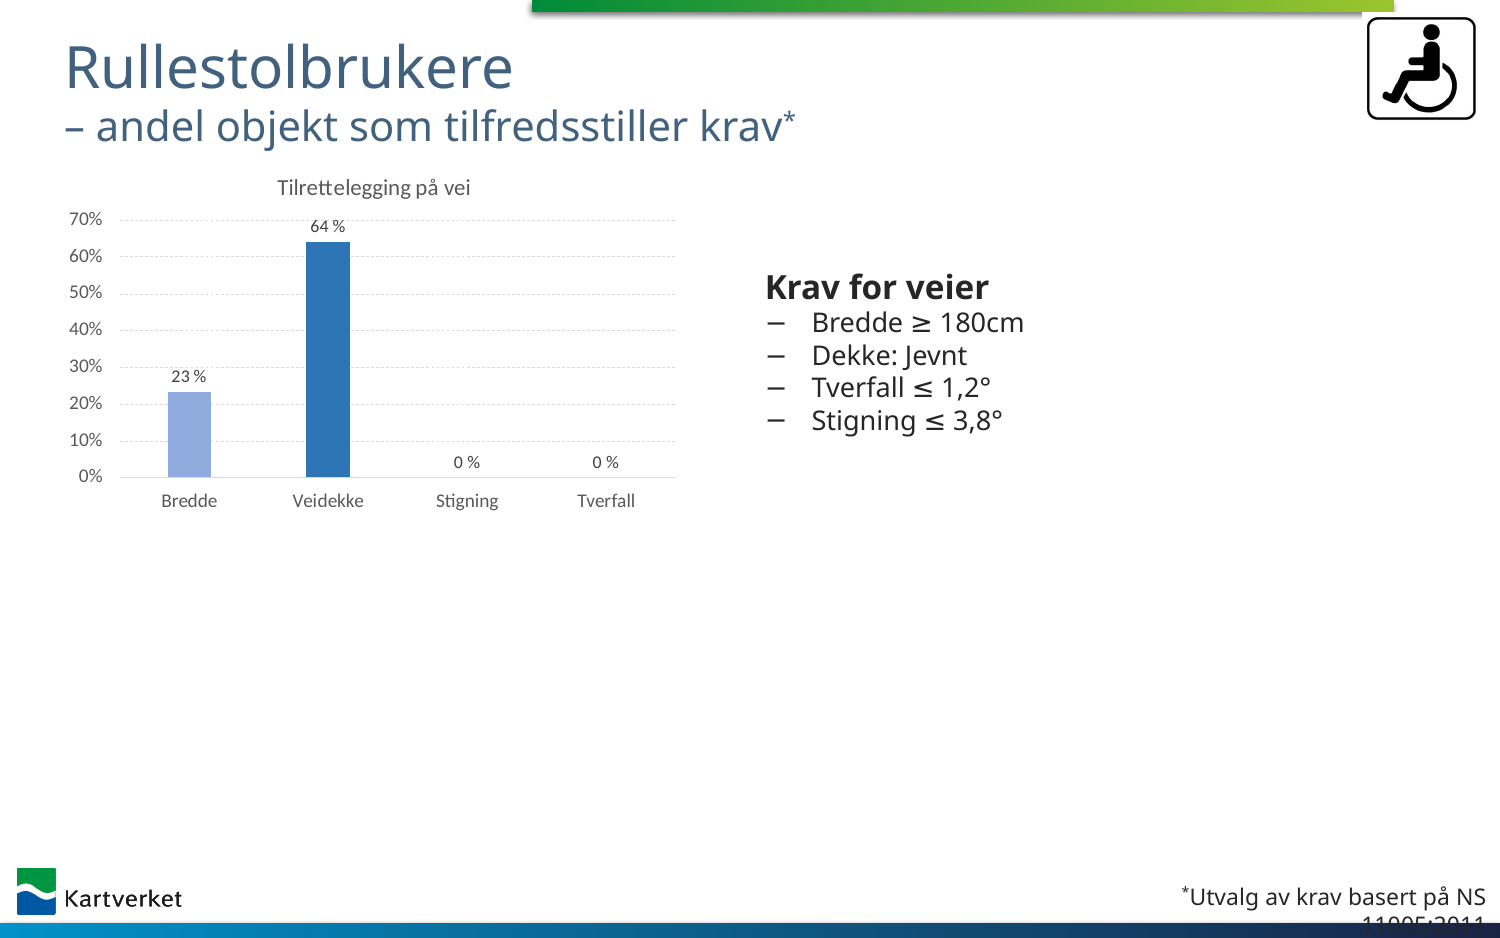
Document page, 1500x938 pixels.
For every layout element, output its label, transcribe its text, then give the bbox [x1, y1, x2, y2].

text_box Krav for veier Bredde ≥ 180cm Dekke: Jevnt Tverfall ≤ 1,2° Stigning ≤ 3,8° [750, 258, 1234, 444]
picture [62, 166, 687, 519]
picture [1362, 12, 1481, 126]
text_box *Utvalg av krav basert på NS 11005:2011 [1068, 873, 1500, 938]
text_box Rullestolbrukere – andel objekt som tilfredsstiller krav* [49, 25, 1431, 158]
